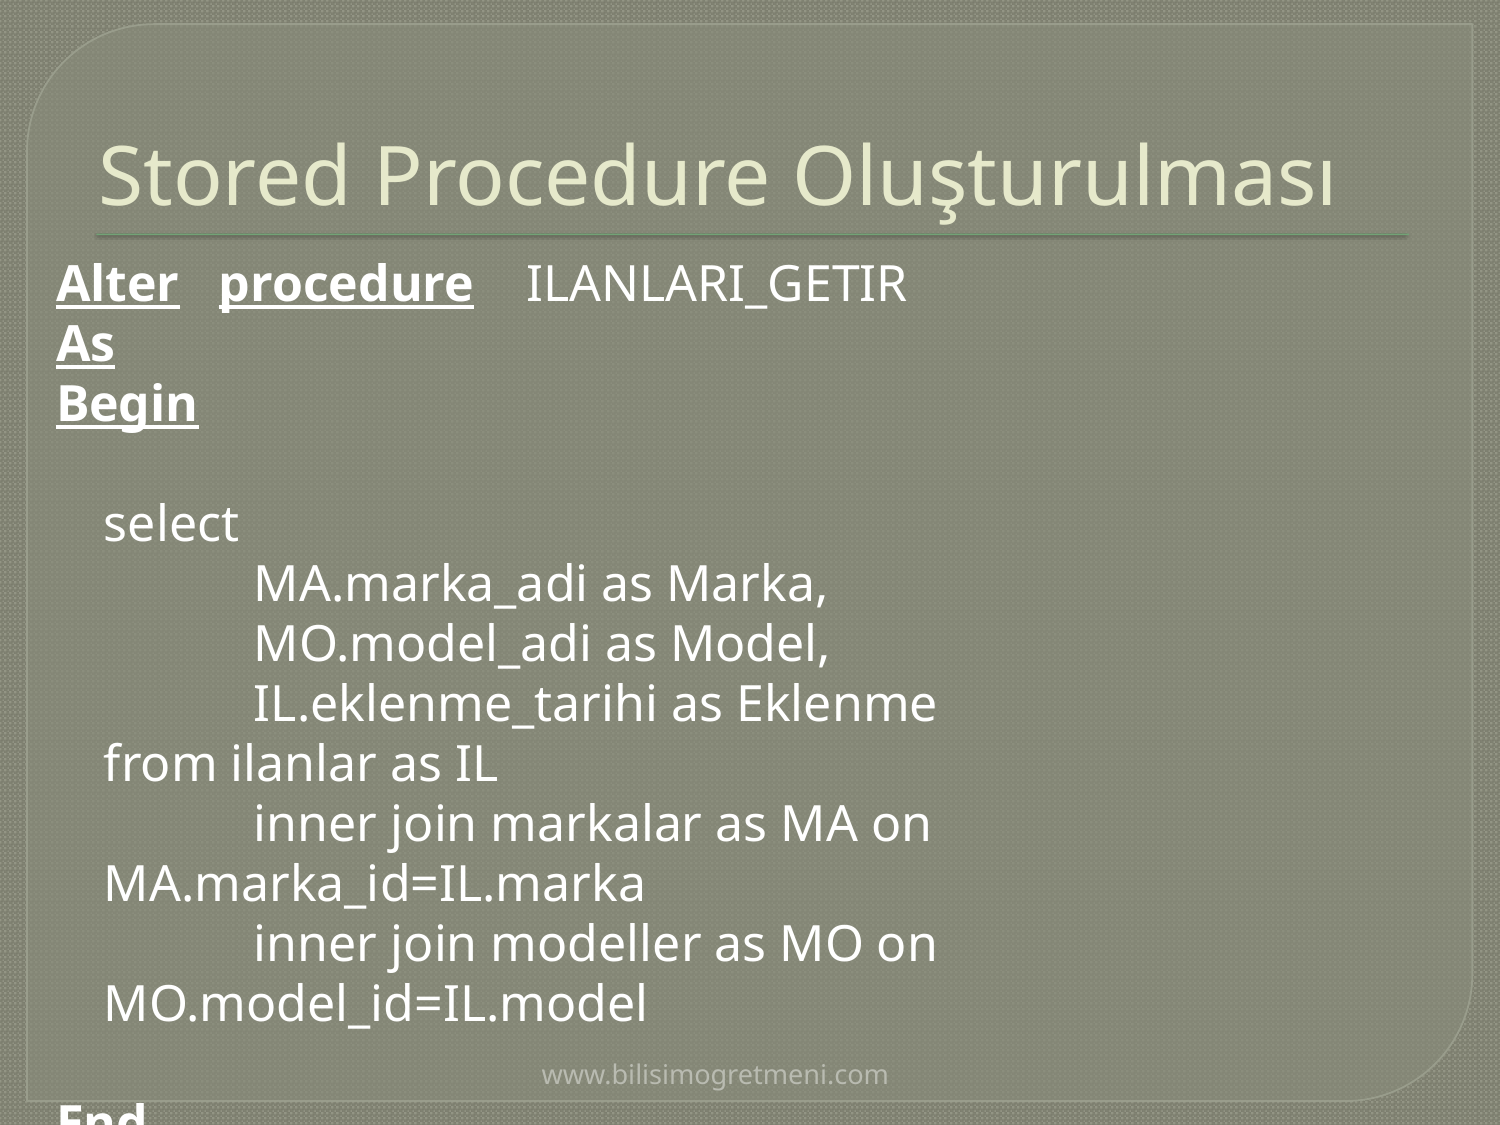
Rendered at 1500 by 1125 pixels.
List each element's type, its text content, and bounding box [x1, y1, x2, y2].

footer www.bilisimogretmeni.com [212, 1050, 904, 1095]
list Alter procedure ILANLARI_GETIR As Begin select MA.marka_adi as Marka, MO.model_adi as Model, IL.eklenme_tarihi as Eklenme from ilanlar as IL inner join markalar as MA on MA.marka_id=IL.marka inner join modeller as MO on MO.model_id=IL.model End [41, 243, 1500, 1125]
title Stored Procedure Oluşturulması [75, 41, 1425, 230]
